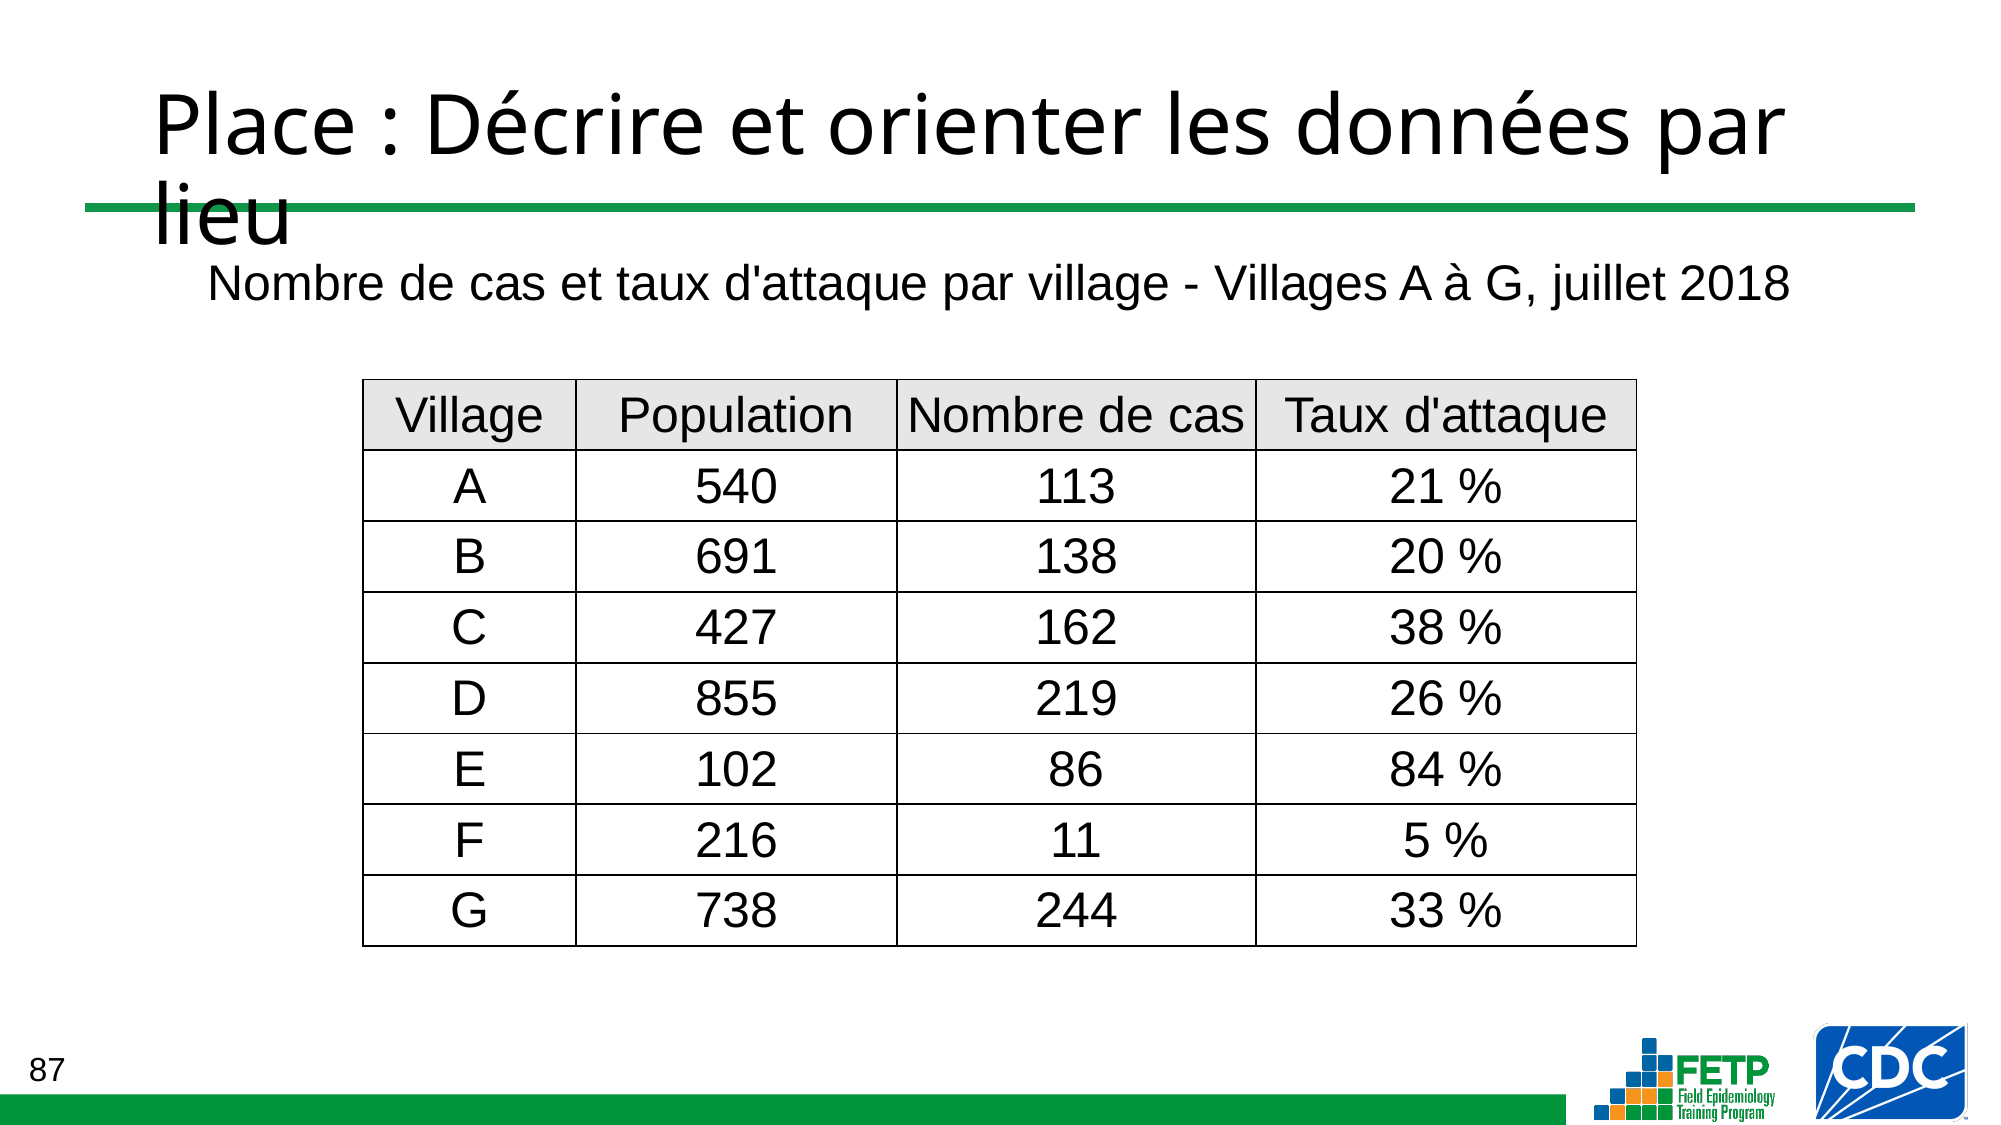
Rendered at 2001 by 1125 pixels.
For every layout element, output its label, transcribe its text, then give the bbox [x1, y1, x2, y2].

table_cell B [364, 522, 575, 591]
table_header Village [364, 380, 575, 449]
table_cell 84 % [1257, 734, 1636, 803]
table_cell 113 [898, 451, 1255, 520]
table_cell 540 [577, 451, 896, 520]
table_cell 216 [577, 805, 896, 874]
table_cell 26 % [1257, 664, 1636, 733]
table_cell E [364, 734, 575, 803]
table_cell G [364, 876, 575, 945]
table_cell 138 [898, 522, 1255, 591]
table_cell A [364, 451, 575, 520]
table_cell 11 [898, 805, 1255, 874]
table_cell C [364, 593, 575, 662]
table_cell 219 [898, 664, 1255, 733]
table_header Taux d'attaque [1257, 380, 1636, 449]
picture [1813, 1023, 1968, 1122]
table_cell 427 [577, 593, 896, 662]
table_header Population [577, 380, 896, 449]
table_cell 38 % [1257, 593, 1636, 662]
table_cell 244 [898, 876, 1255, 945]
table_cell 5 % [1257, 805, 1636, 874]
table_cell 86 [898, 734, 1255, 803]
table_cell 33 % [1257, 876, 1636, 945]
table_cell 21 % [1257, 451, 1636, 520]
table_cell 738 [577, 876, 896, 945]
title Place : Décrire et orienter les données par lieu [137, 75, 1863, 207]
table_cell D [364, 664, 575, 733]
table_header Nombre de cas [898, 380, 1255, 449]
table_cell 691 [577, 522, 896, 591]
list Nombre de cas et taux d'attaque par village - Villages A à G, juillet 2018 [137, 242, 1863, 1004]
table_cell 102 [577, 734, 896, 803]
table_cell 855 [577, 664, 896, 733]
table_cell 162 [898, 593, 1255, 662]
picture [1594, 1038, 1775, 1122]
table_cell 20 % [1257, 522, 1636, 591]
table_cell F [364, 805, 575, 874]
